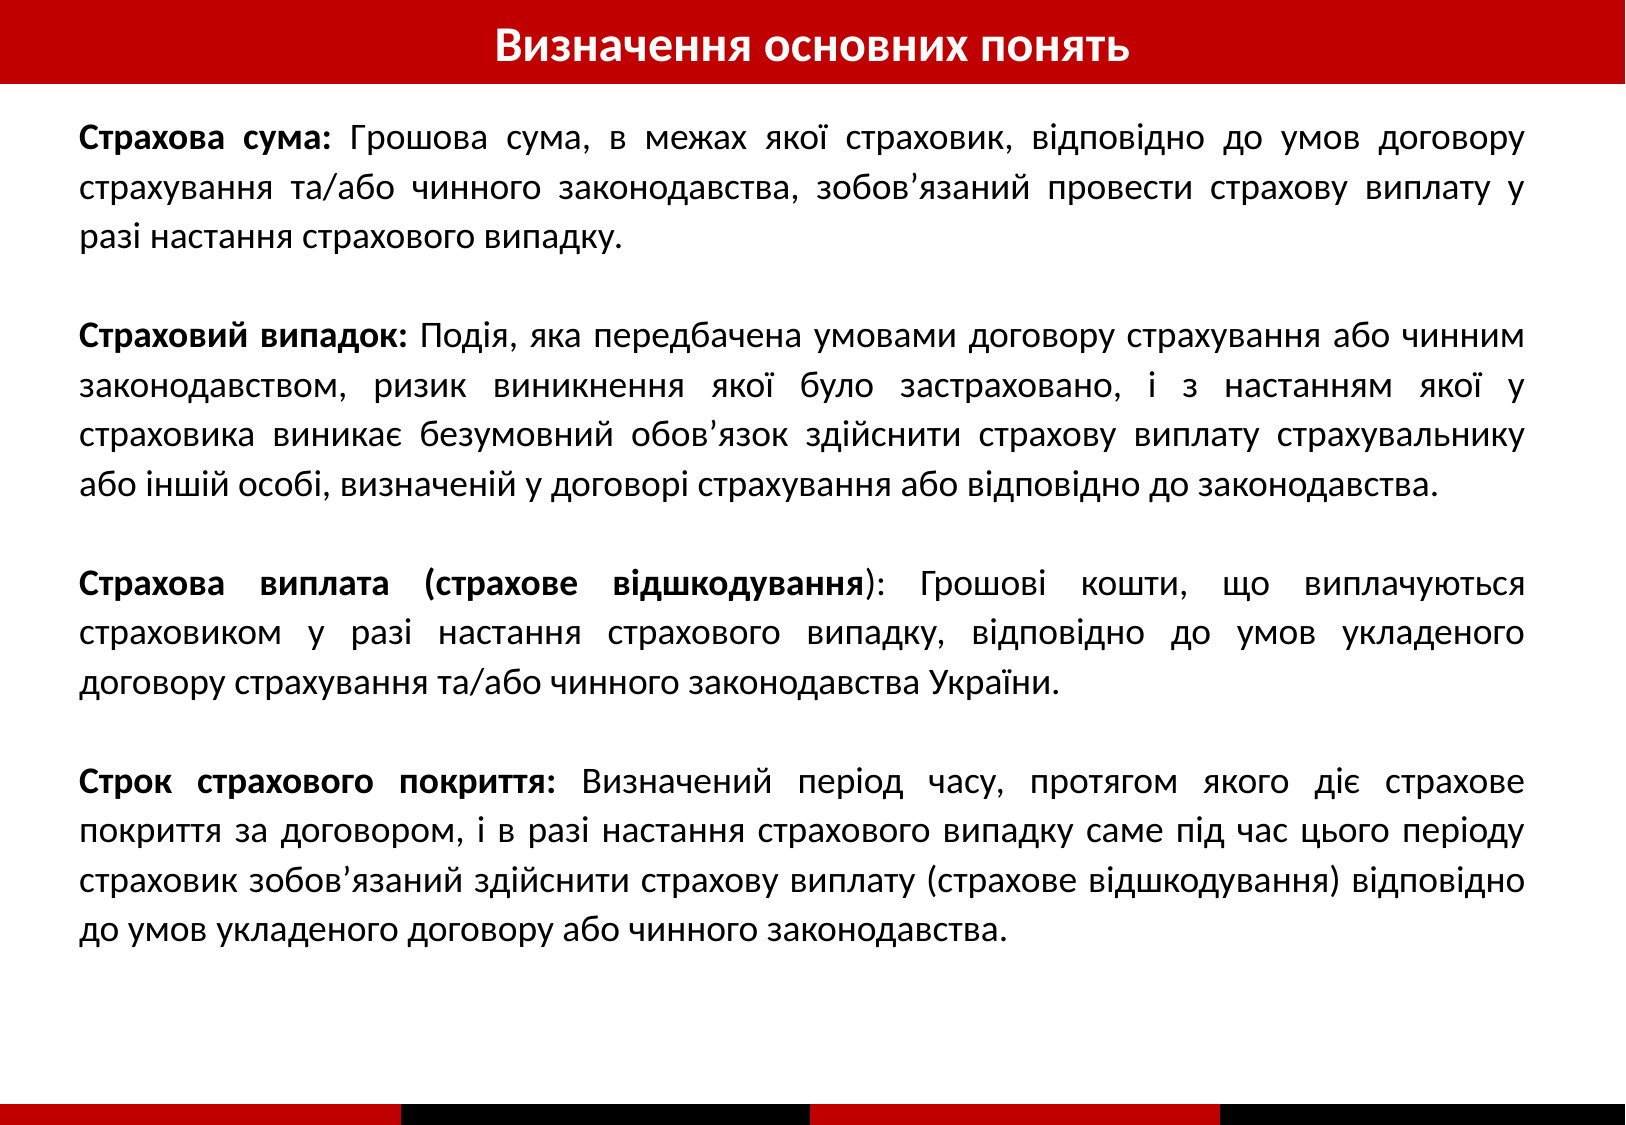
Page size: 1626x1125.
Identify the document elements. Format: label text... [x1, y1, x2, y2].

text_box Визначення основних понять [0, 0, 1625, 84]
text_box Страхова сума: Грошова сума, в межах якої страховик, відповідно до умов договору страхування та/або чинного законодавства, зобов’язаний провести страхову виплату у разі настання страхового випадку. Страховий випадок: Подія, яка передбачена умовами договору страхування або чинним законодавством, ризик виникнення якої було застраховано, і з настанням якої у страховика виникає безумовний обов’язок здійснити страхову виплату страхувальнику або іншій особі, визначеній у договорі страхування або відповідно до законодавства. Страхова виплата (страхове відшкодування): Грошові кошти, що виплачуються страховиком у разі настання страхового випадку, відповідно до умов укладеного договору страхування та/або чинного законодавства України. Строк страхового покриття: Визначений період часу, протягом якого діє страхове покриття за договором, і в разі настання страхового випадку саме під час цього періоду страховик зобов’язаний здійснити страхову виплату (страхове відшкодування) відповідно до умов укладеного договору або чинного законодавства. [64, 100, 1541, 957]
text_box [0, 1105, 1625, 1125]
